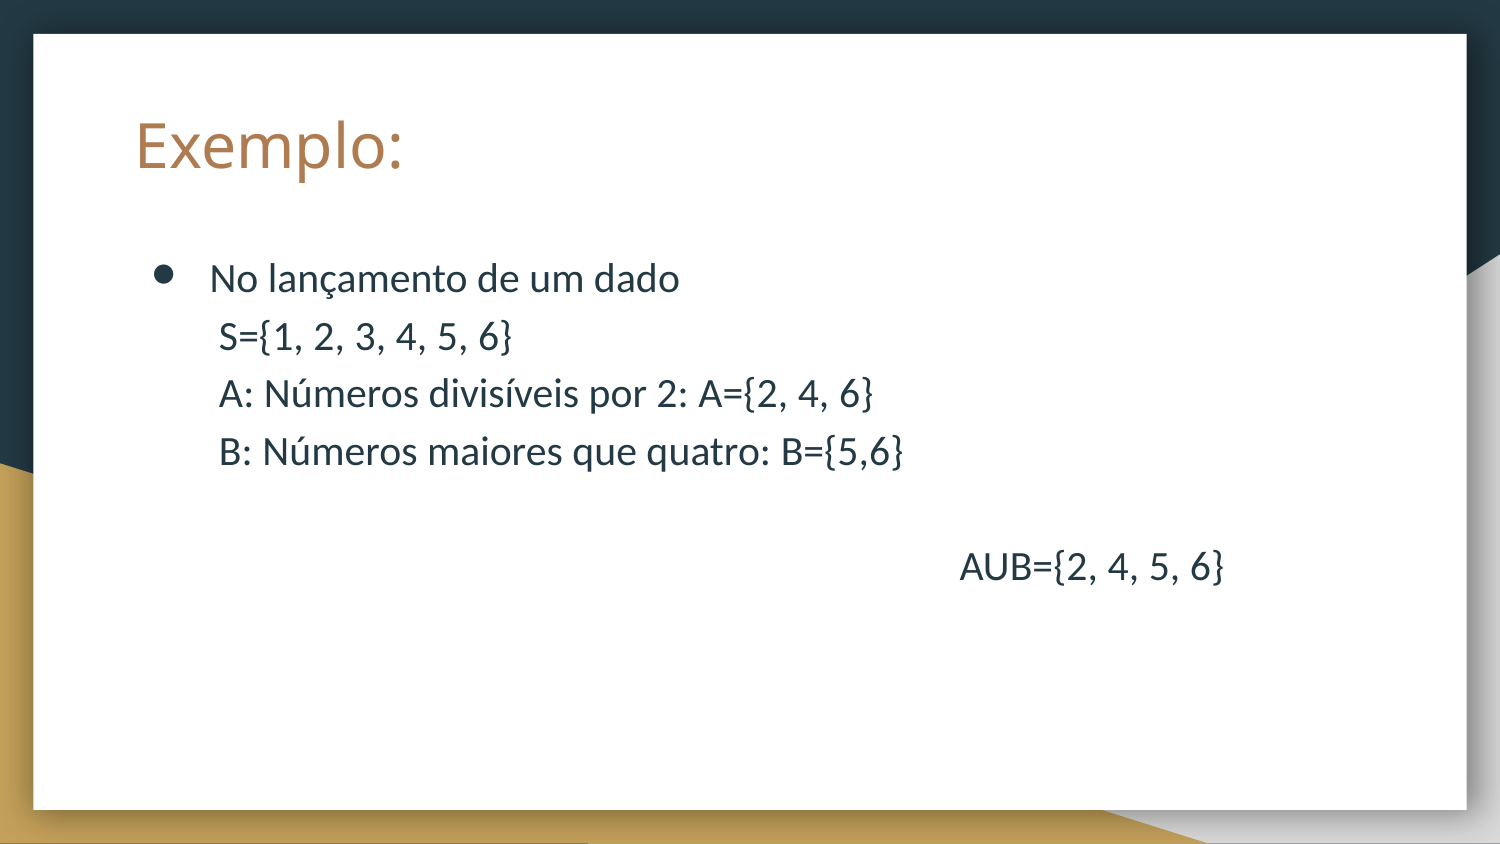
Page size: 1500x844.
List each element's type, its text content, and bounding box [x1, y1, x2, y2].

title Exemplo: [119, 91, 1381, 180]
list No lançamento de um dado S={1, 2, 3, 4, 5, 6} A: Números divisíveis por 2: A={2, 4, 6} B: Números maiores que quatro: B={5,6} AUB={2, 4, 5, 6} [119, 228, 1381, 696]
